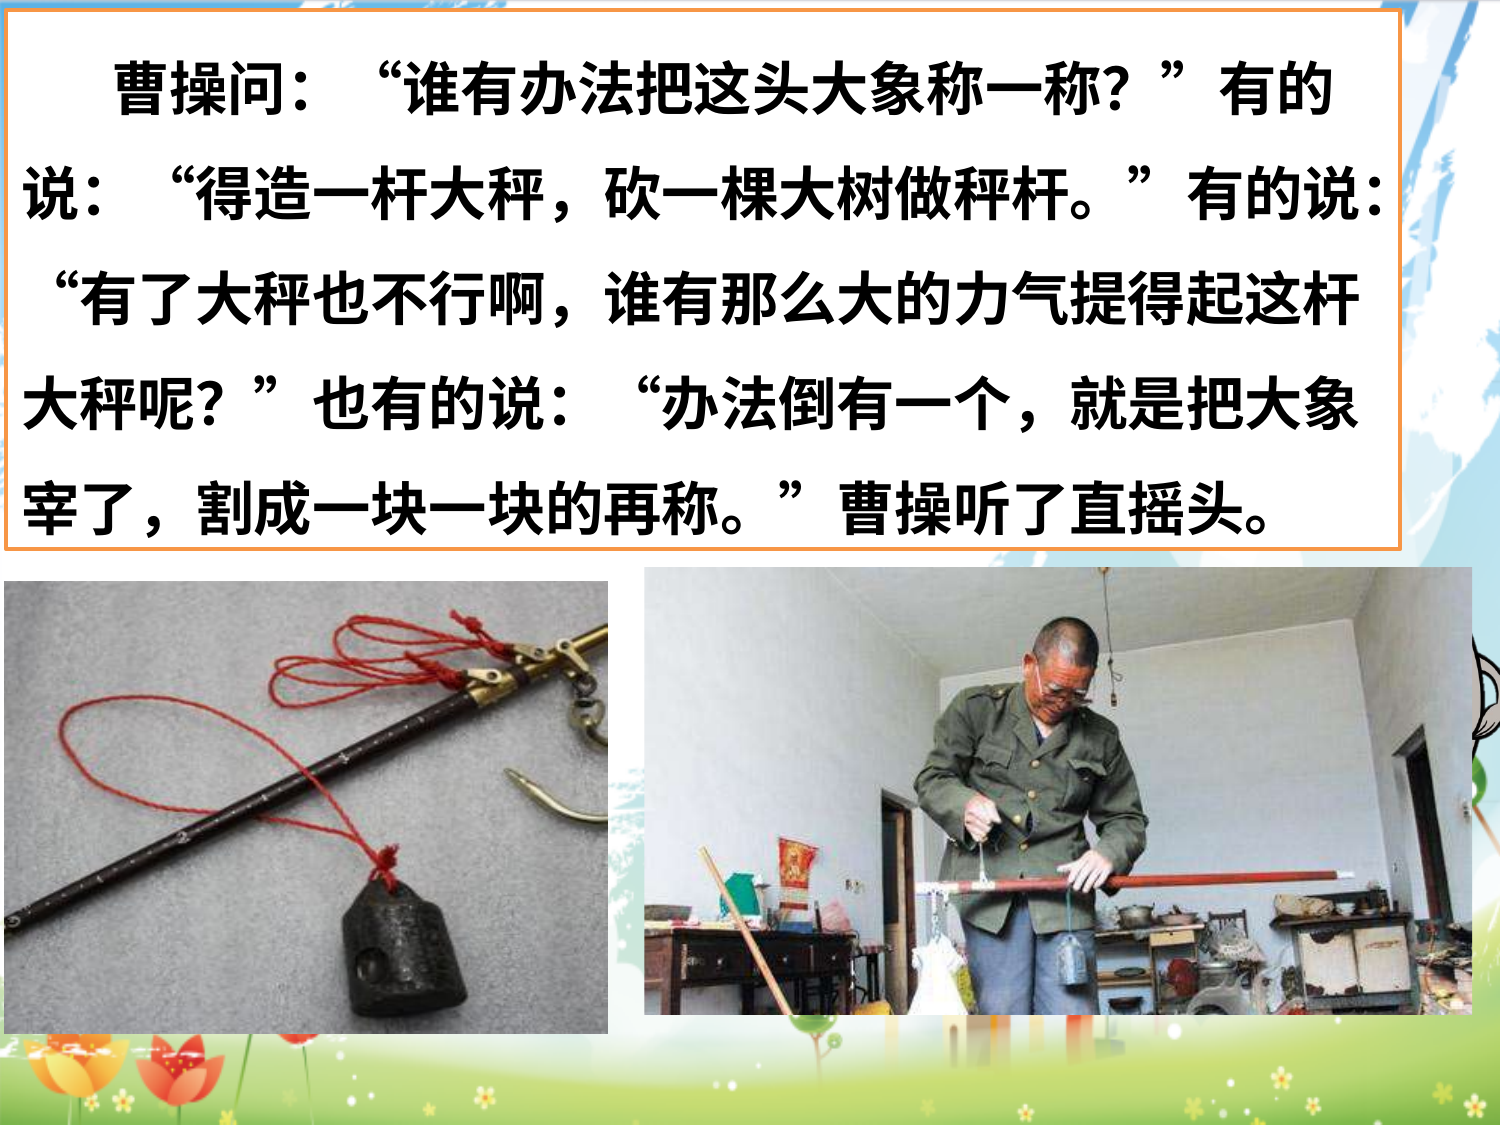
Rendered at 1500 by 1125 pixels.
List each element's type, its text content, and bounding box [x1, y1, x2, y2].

text_box 曹操问：“谁有办法把这头大象称一称？”有的说：“得造一杆大秤，砍一棵大树做秤杆。”有的说：“有了大秤也不行啊，谁有那么大的力气提得起这杆大秤呢？”也有的说：“办法倒有一个，就是把大象宰了，割成一块一块的再称。”曹操听了直摇头。 [4, 8, 1402, 551]
picture [0, 0, 1500, 1125]
